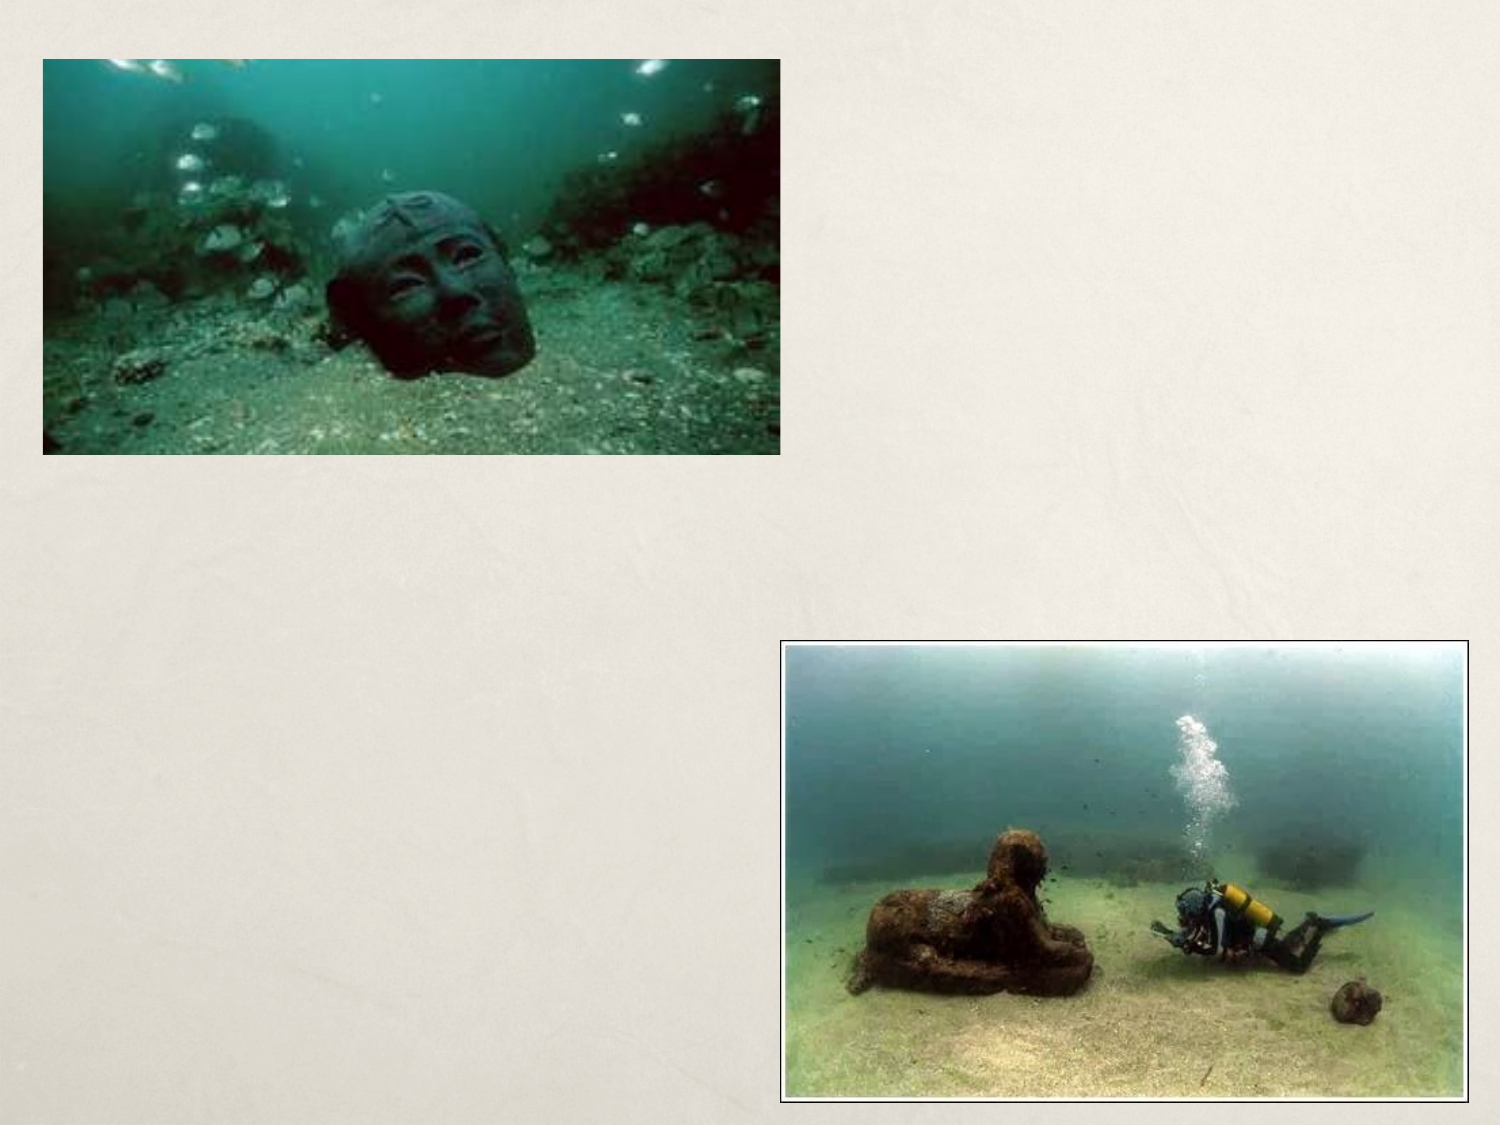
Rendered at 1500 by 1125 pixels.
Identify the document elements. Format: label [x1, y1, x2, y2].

list [41, 58, 783, 457]
picture [778, 639, 1470, 1105]
